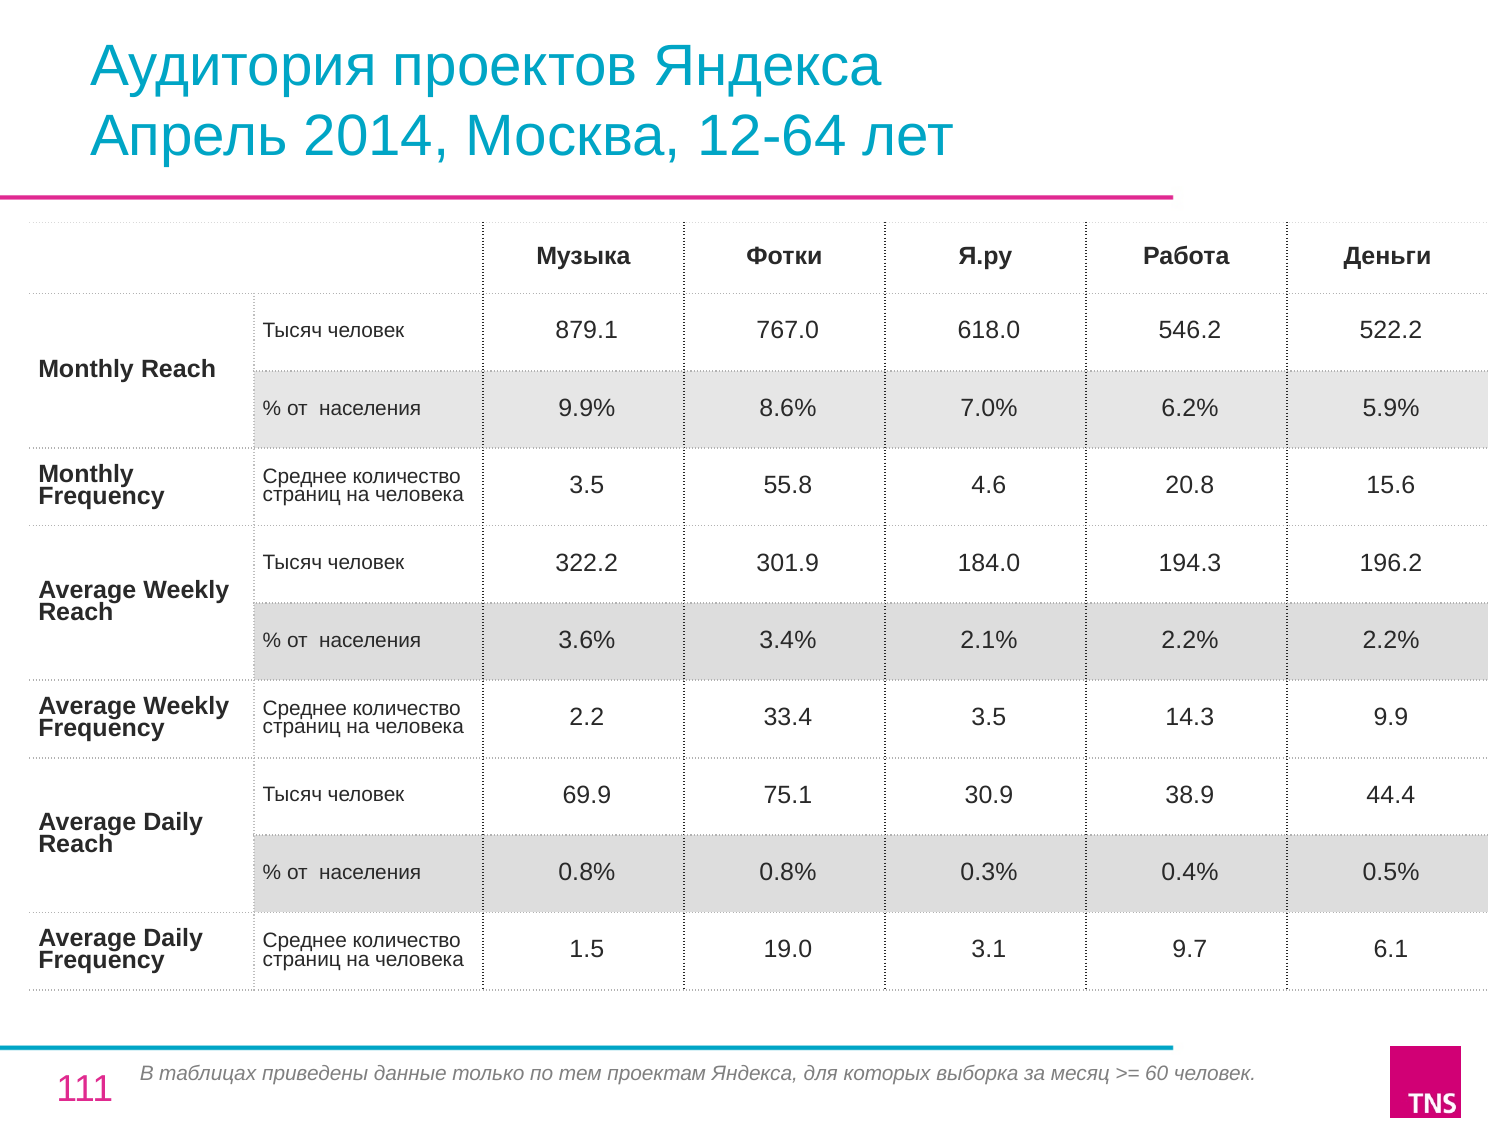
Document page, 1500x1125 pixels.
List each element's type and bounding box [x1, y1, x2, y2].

table_header [29, 223, 1488, 294]
text_box [124, 1052, 1463, 1092]
slide_number [40, 1055, 392, 1125]
title [74, 8, 1476, 187]
picture [0, 0, 1500, 1125]
table_cell [29, 294, 1488, 990]
